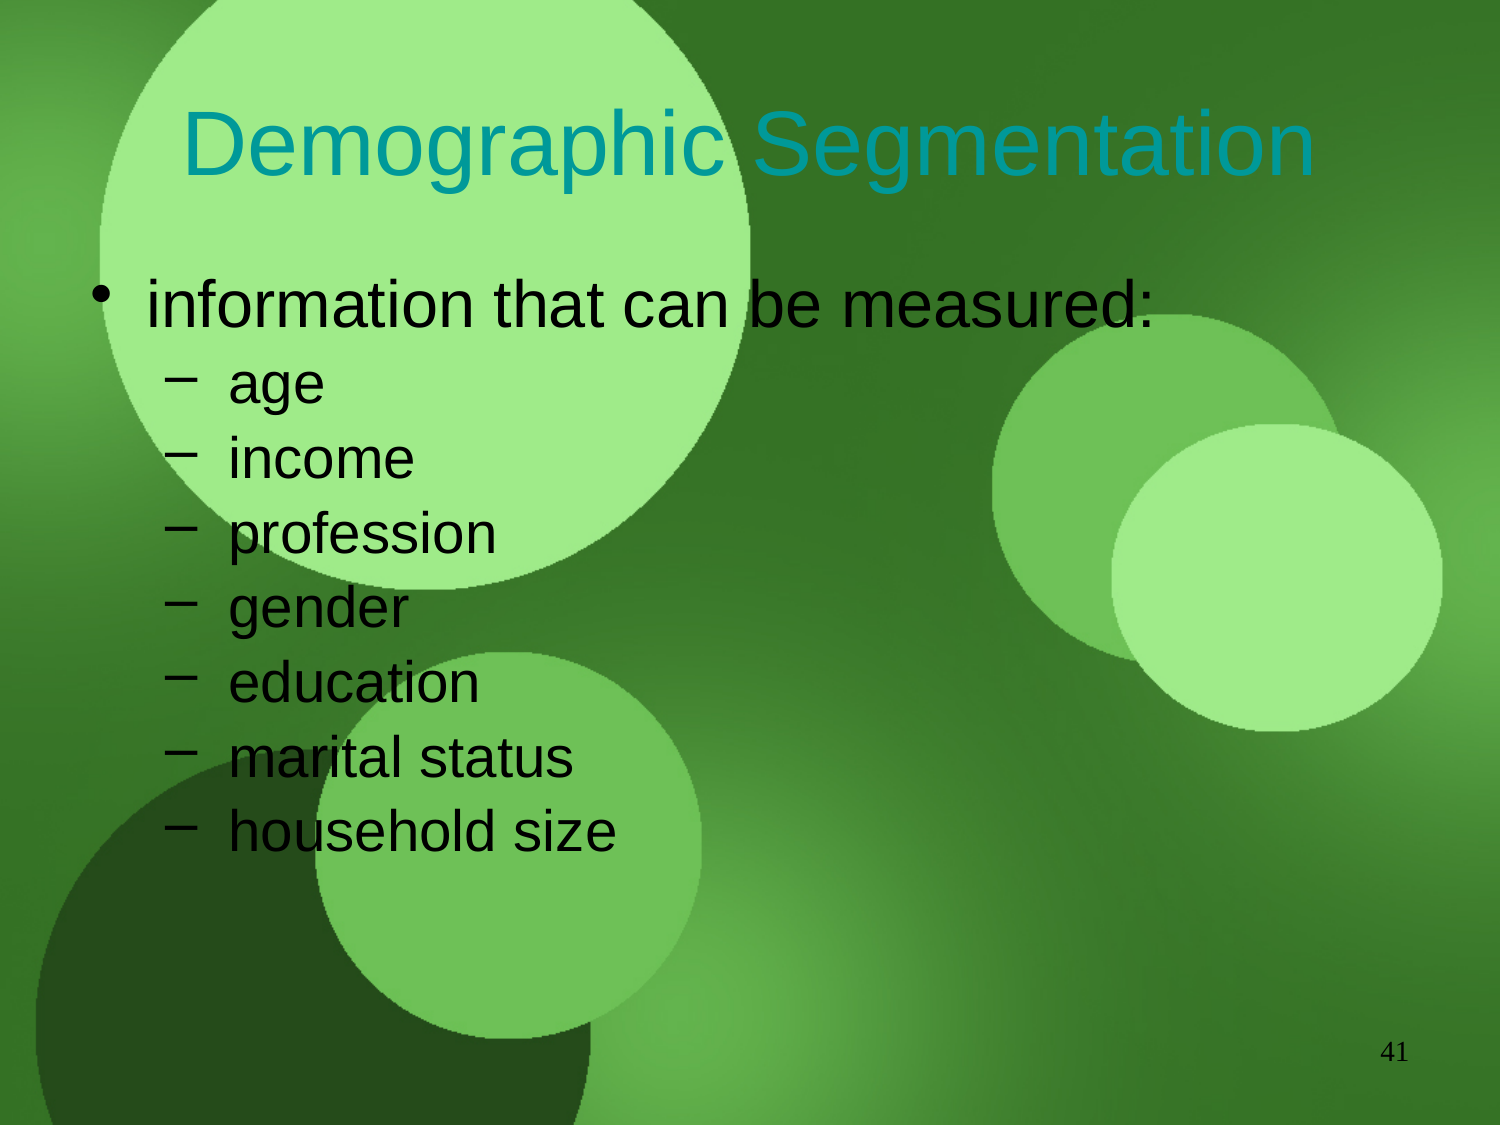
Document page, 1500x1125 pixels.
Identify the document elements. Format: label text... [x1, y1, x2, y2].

slide_number 41 [1074, 1024, 1426, 1103]
title Demographic Segmentation [74, 44, 1426, 233]
list information that can be measured: age income profession gender education marital status household size [74, 262, 1426, 1006]
picture [0, 0, 1500, 1125]
